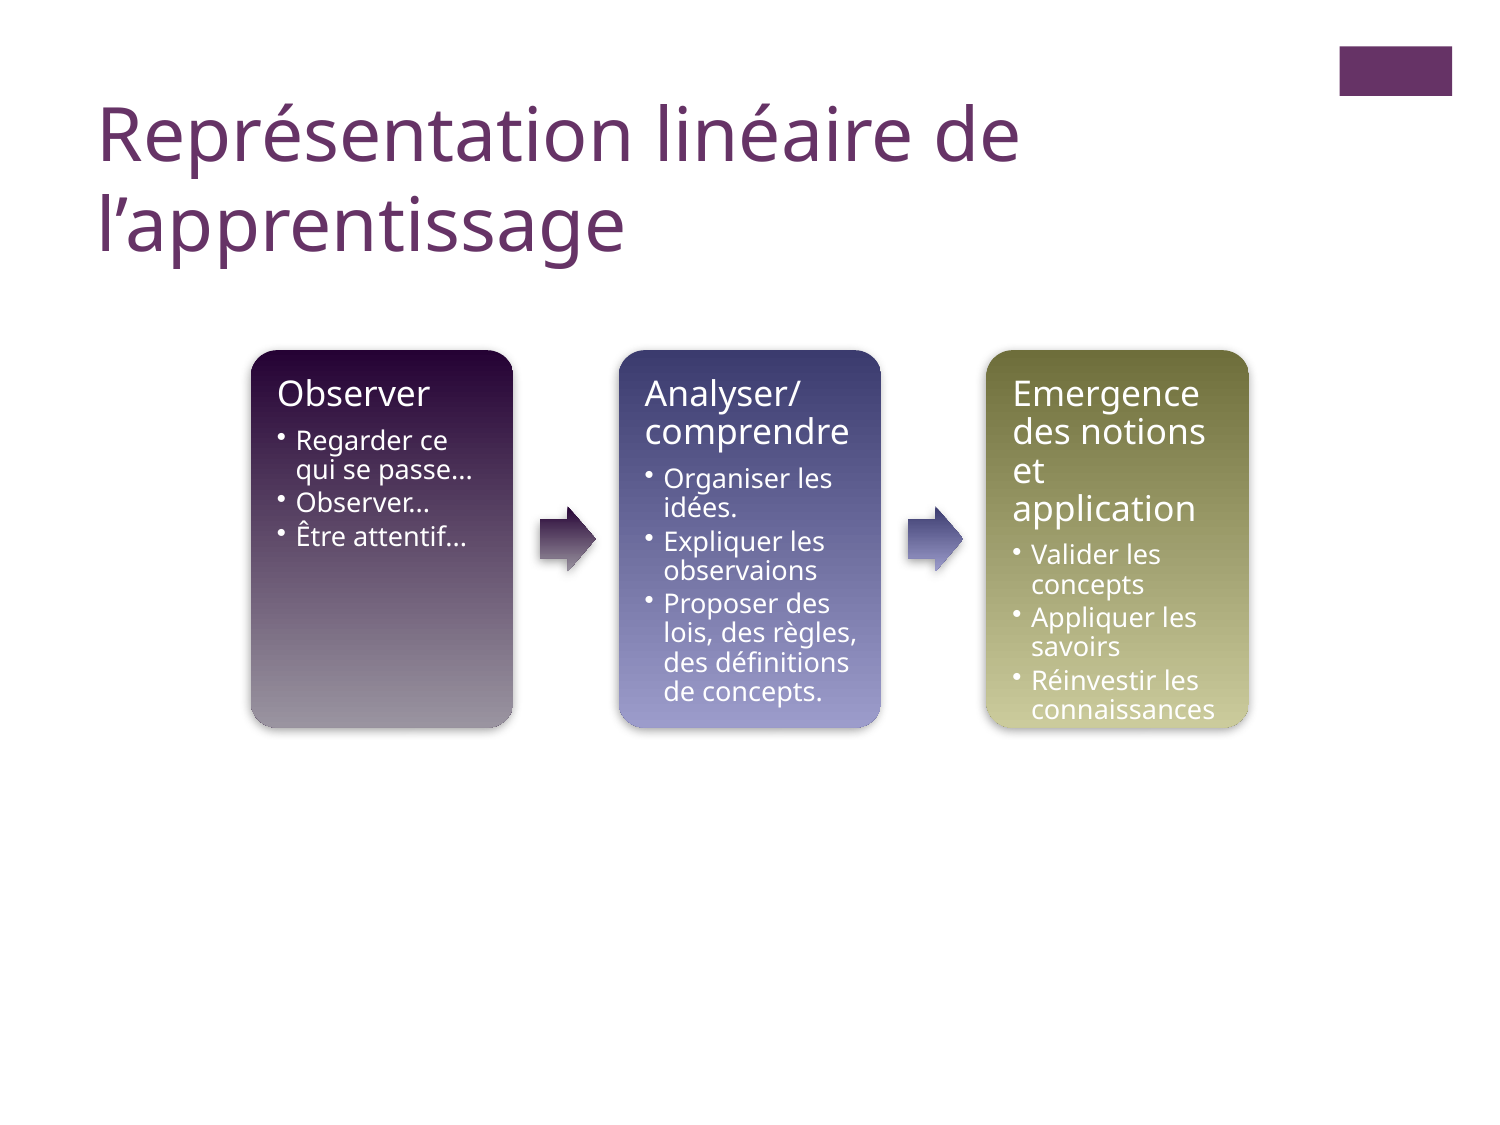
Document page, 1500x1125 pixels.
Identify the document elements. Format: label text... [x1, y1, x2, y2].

text_box Représentation linéaire de l’apprentissage [81, 79, 1381, 263]
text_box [249, 205, 1251, 873]
